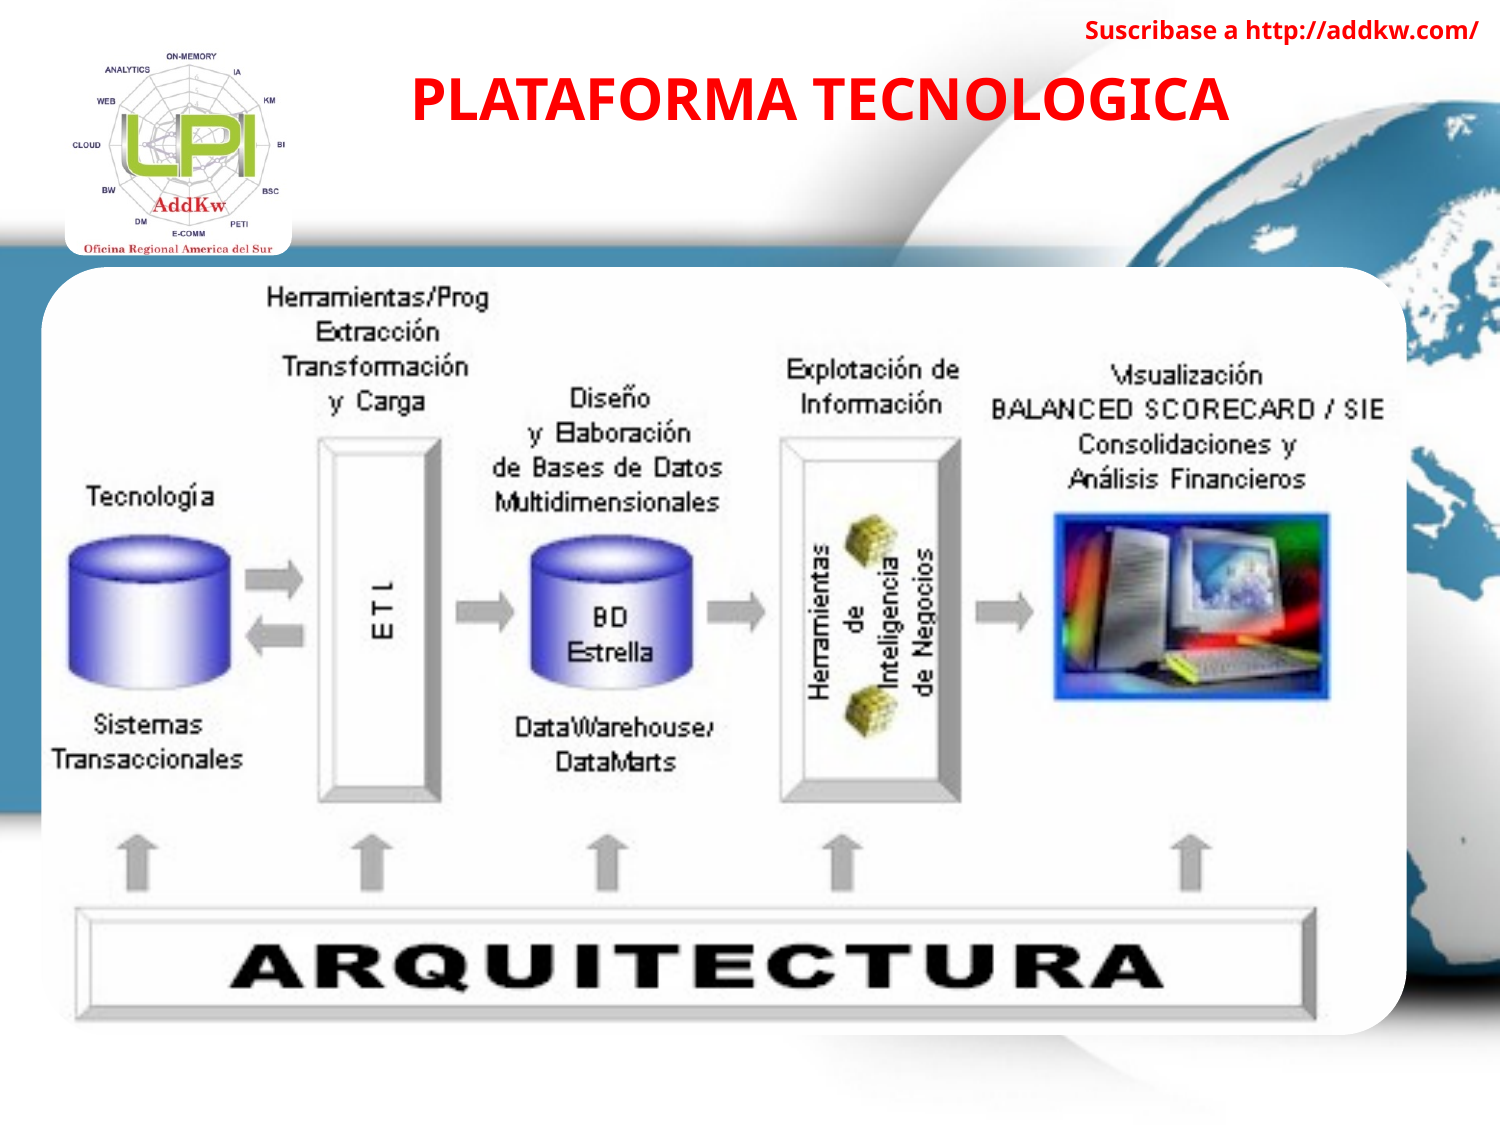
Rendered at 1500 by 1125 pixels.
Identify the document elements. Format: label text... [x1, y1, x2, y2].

text_box Suscribase a http://addkw.com/ [1070, 7, 1495, 52]
text_box Plataforma tecnologica [276, 54, 1364, 173]
picture [0, 0, 1500, 1125]
